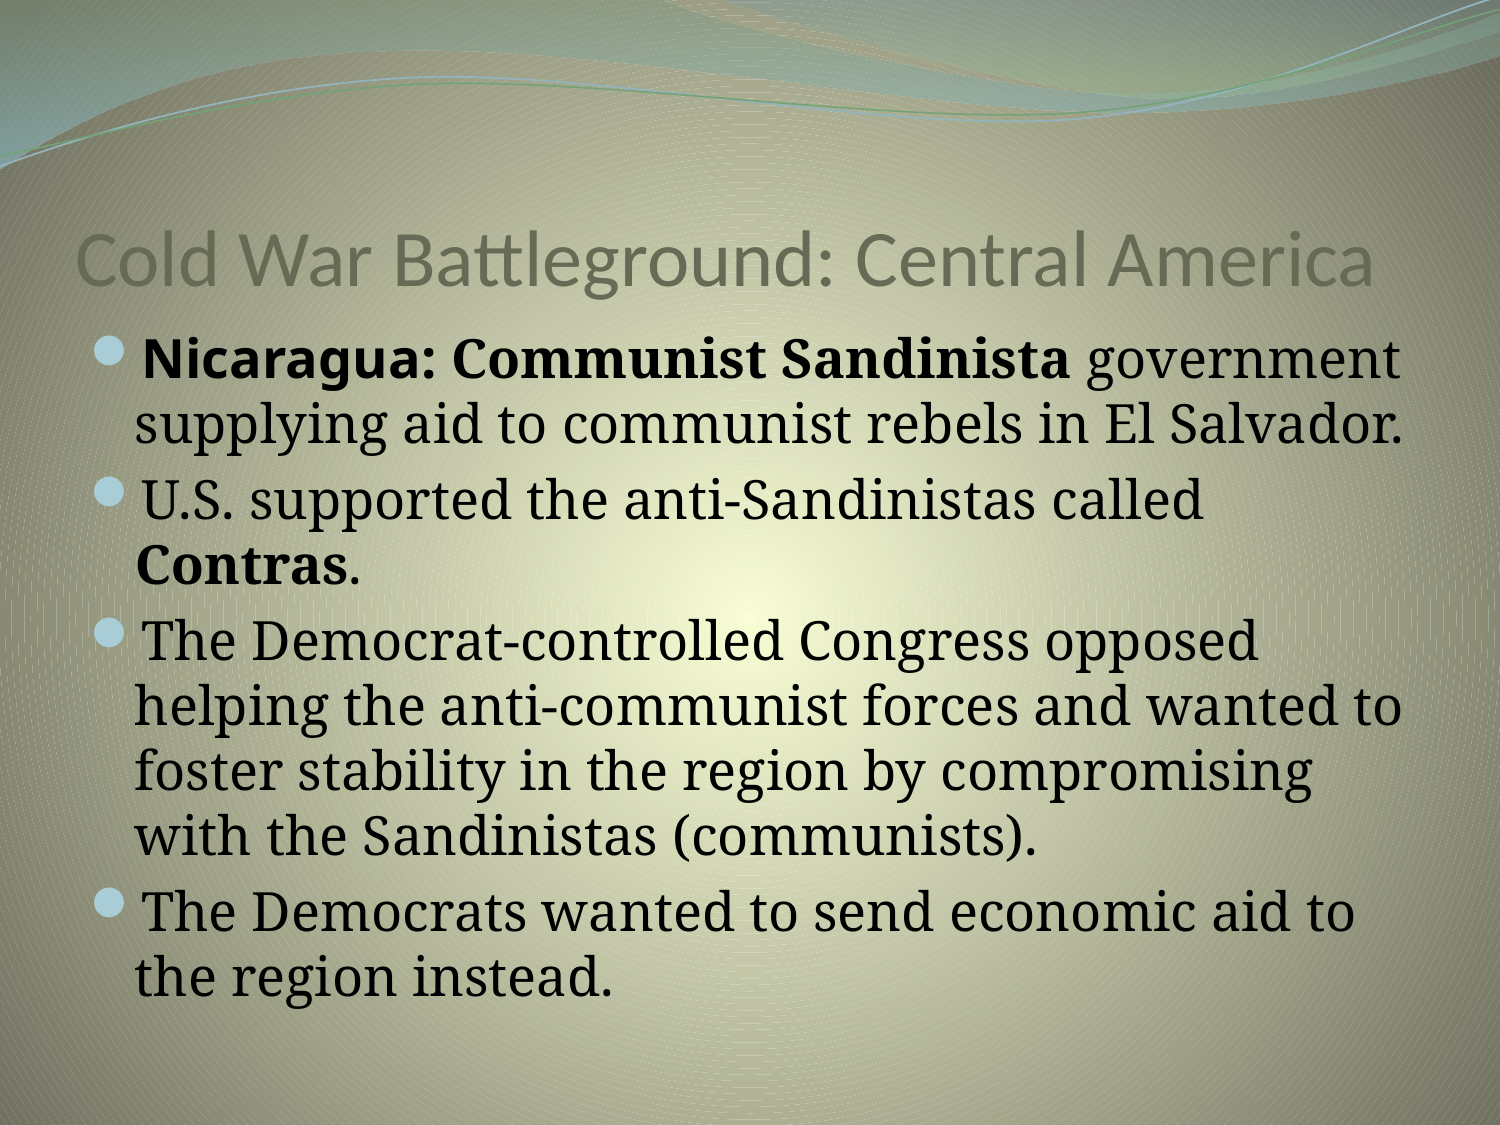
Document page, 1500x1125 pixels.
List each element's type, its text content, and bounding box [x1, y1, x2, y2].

title Cold War Battleground: Central America [75, 115, 1425, 303]
list Nicaragua: Communist Sandinista government supplying aid to communist rebels in El Salvador. U.S. supported the anti-Sandinistas called Contras. The Democrat-controlled Congress opposed helping the anti-communist forces and wanted to foster stability in the region by compromising with the Sandinistas (communists). The Democrats wanted to send economic aid to the region instead. [75, 317, 1425, 1038]
